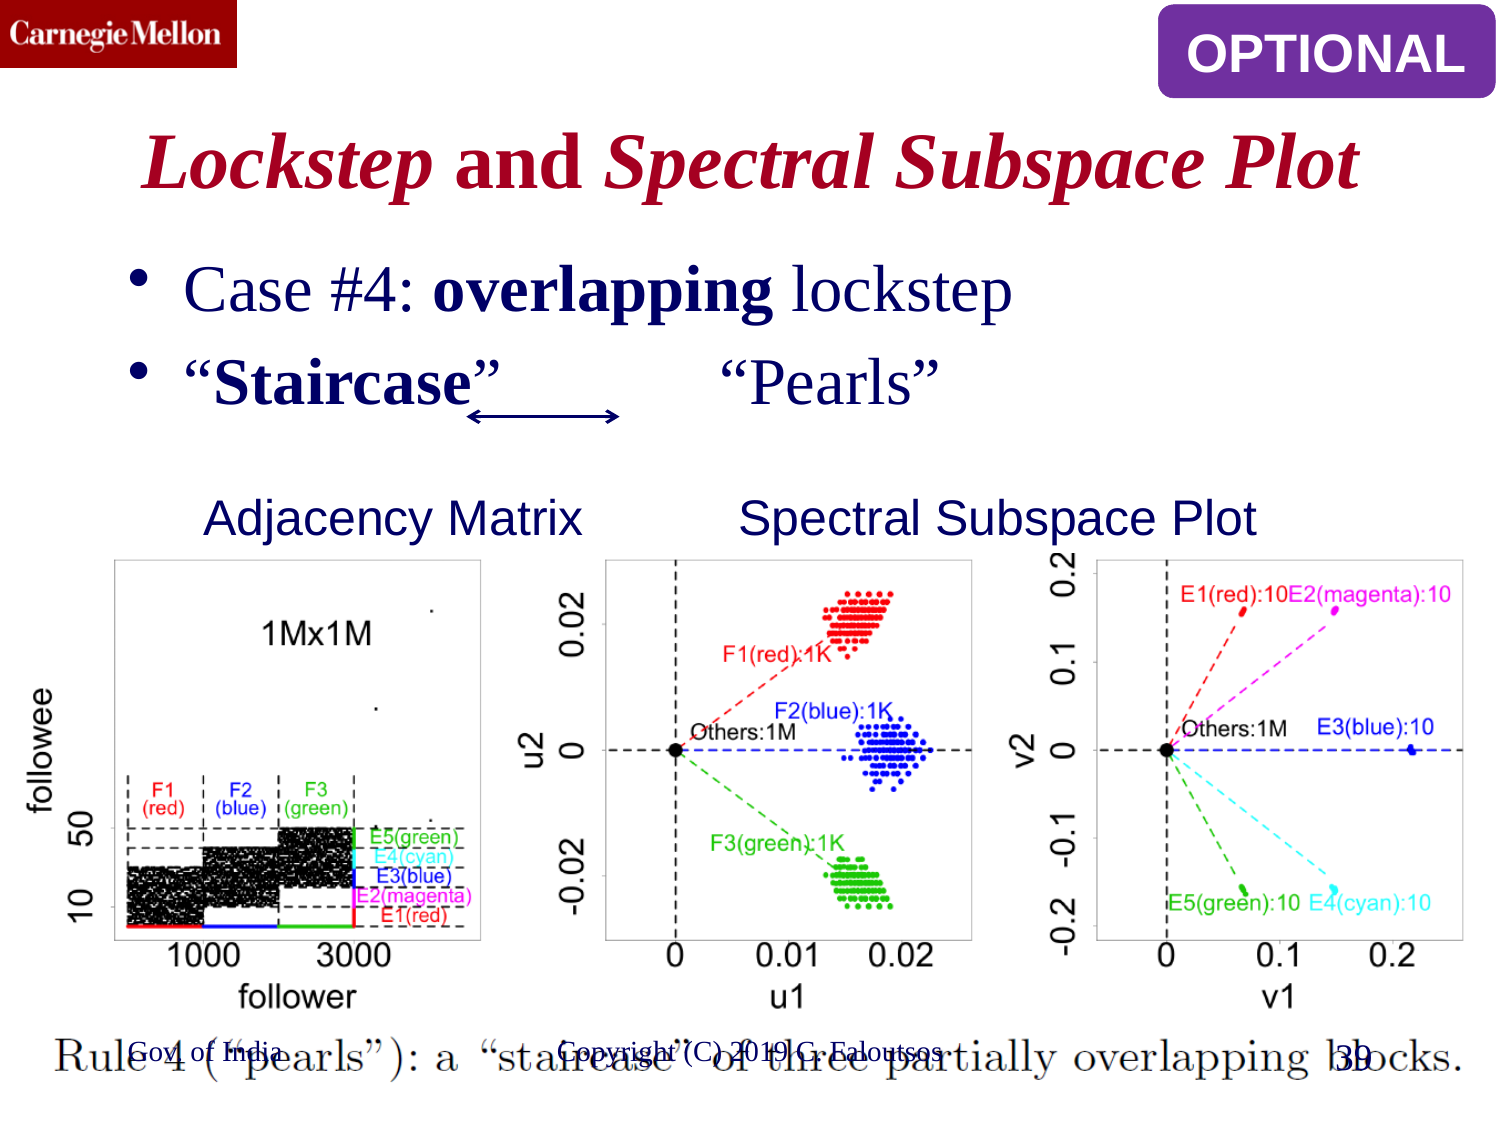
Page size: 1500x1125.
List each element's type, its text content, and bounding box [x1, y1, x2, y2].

text_box Adjacency Matrix [188, 477, 599, 551]
picture [0, 553, 1500, 1091]
text_box OPTIONAL [1158, 4, 1496, 98]
list Case #4: overlapping lockstep “Staircase” “Pearls” [112, 237, 1388, 551]
picture [0, 0, 237, 68]
text_box Spectral Subspace Plot [656, 477, 1340, 551]
title Lockstep and Spectral Subspace Plot [112, 99, 1388, 213]
